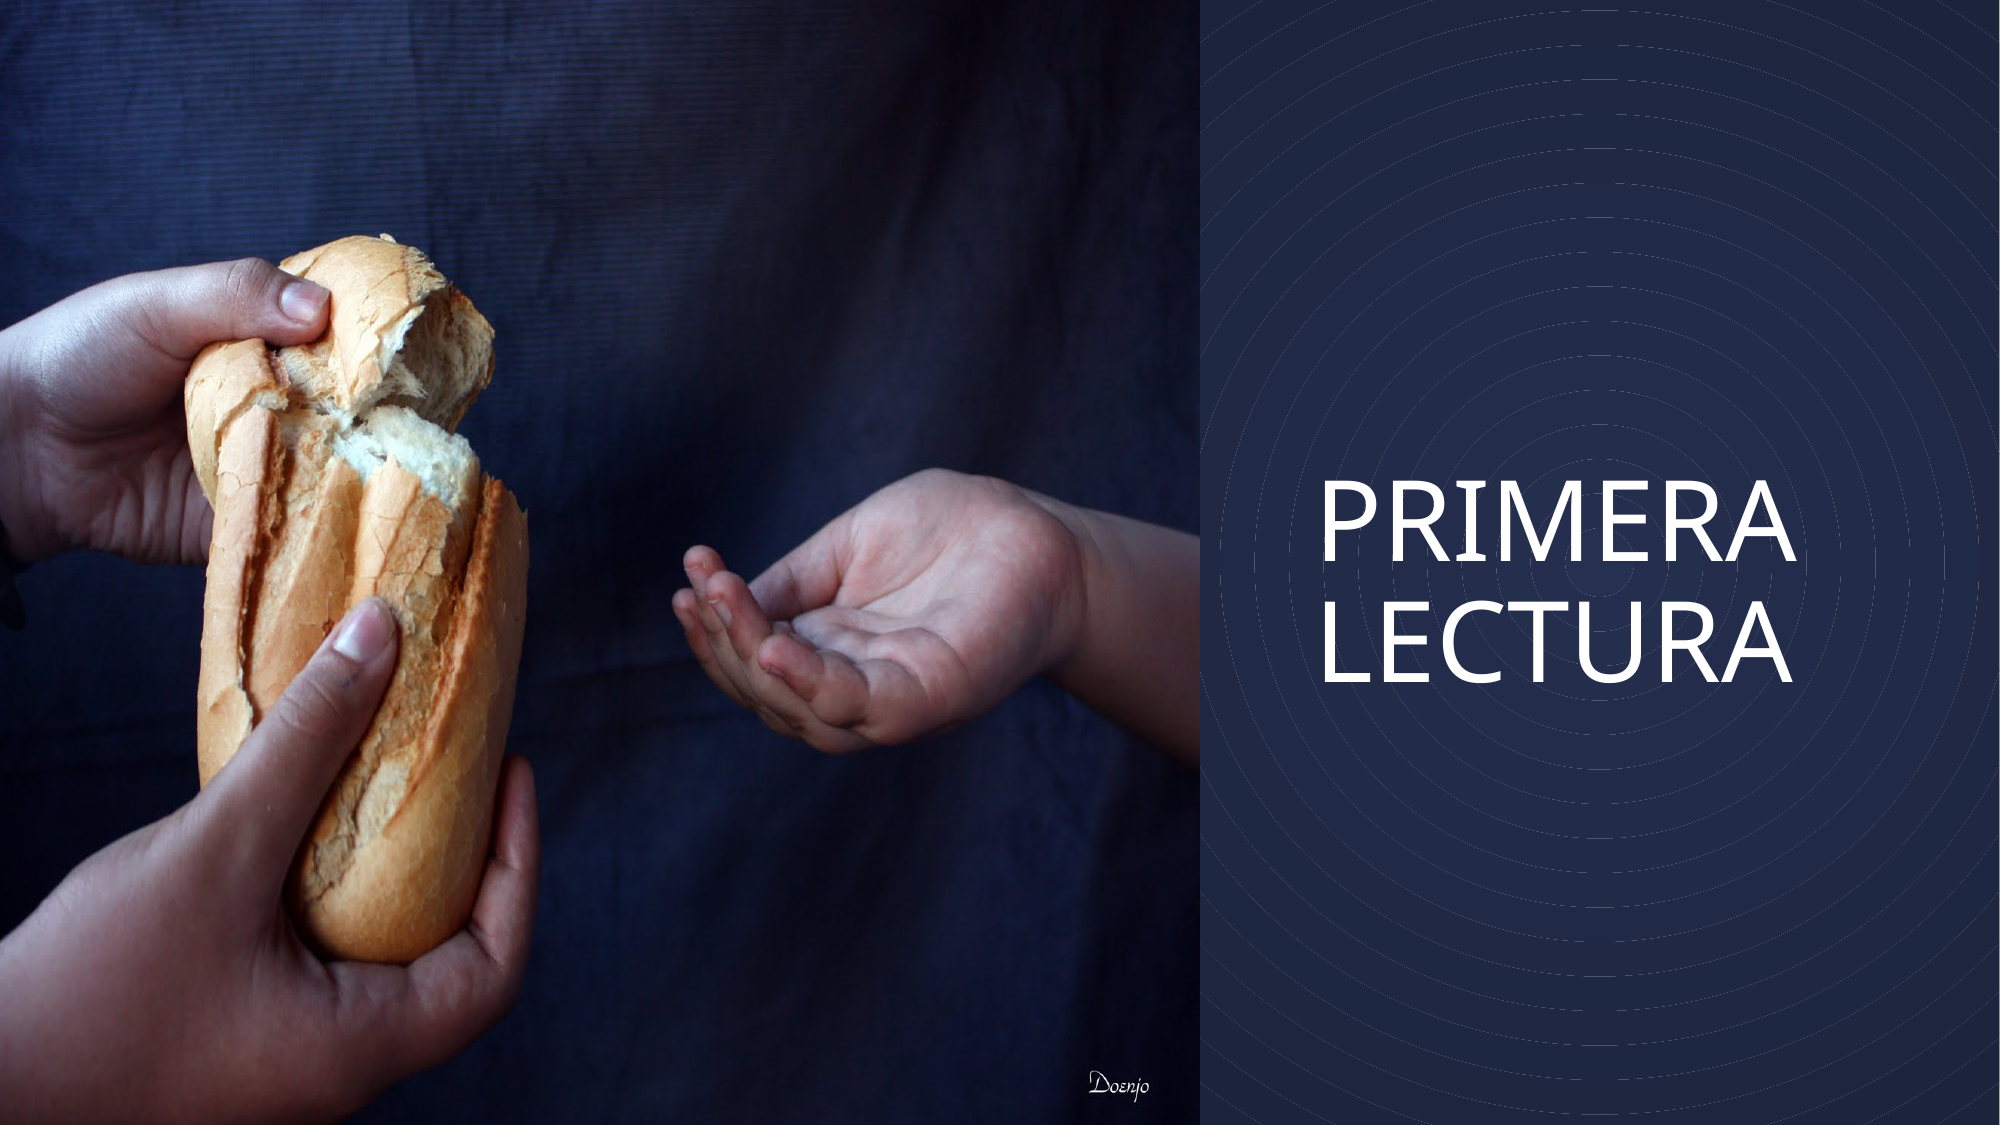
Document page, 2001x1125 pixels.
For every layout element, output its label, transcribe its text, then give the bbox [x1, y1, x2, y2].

title PRIMERA LECTURA [1299, 387, 1825, 715]
picture [0, 0, 1200, 1125]
